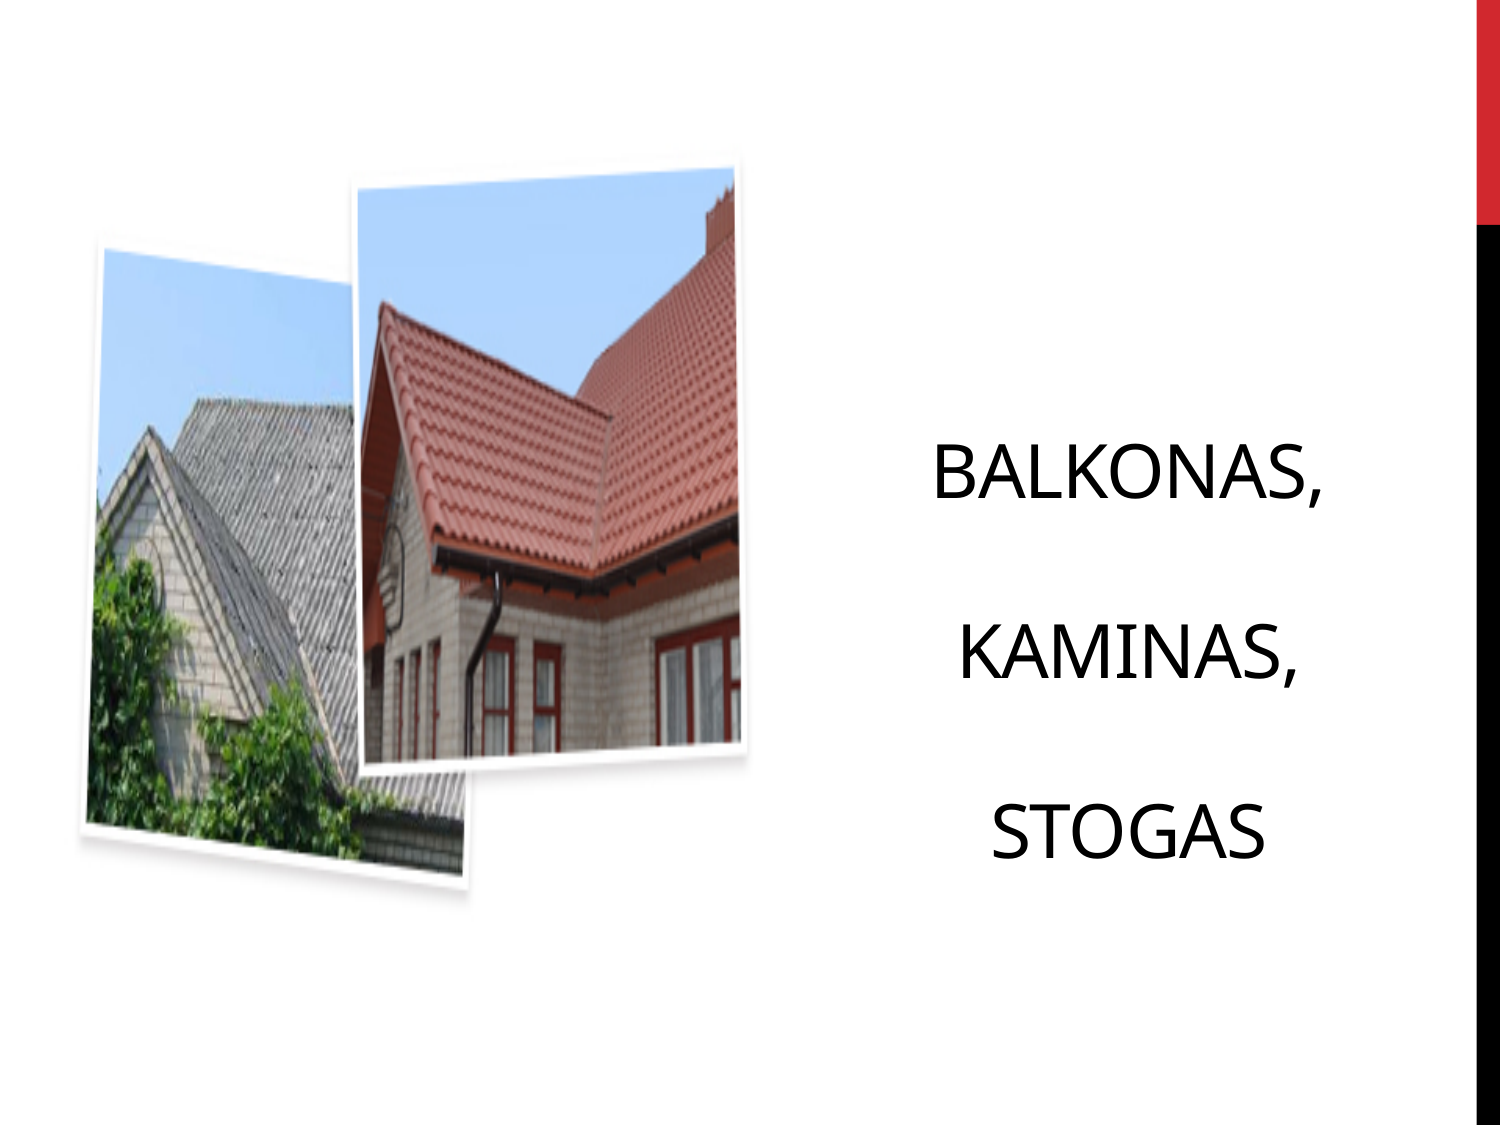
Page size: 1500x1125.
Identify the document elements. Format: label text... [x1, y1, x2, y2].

picture [52, 65, 796, 989]
title BALKONAS, KAMINAS, STOGAS [832, 45, 1425, 882]
